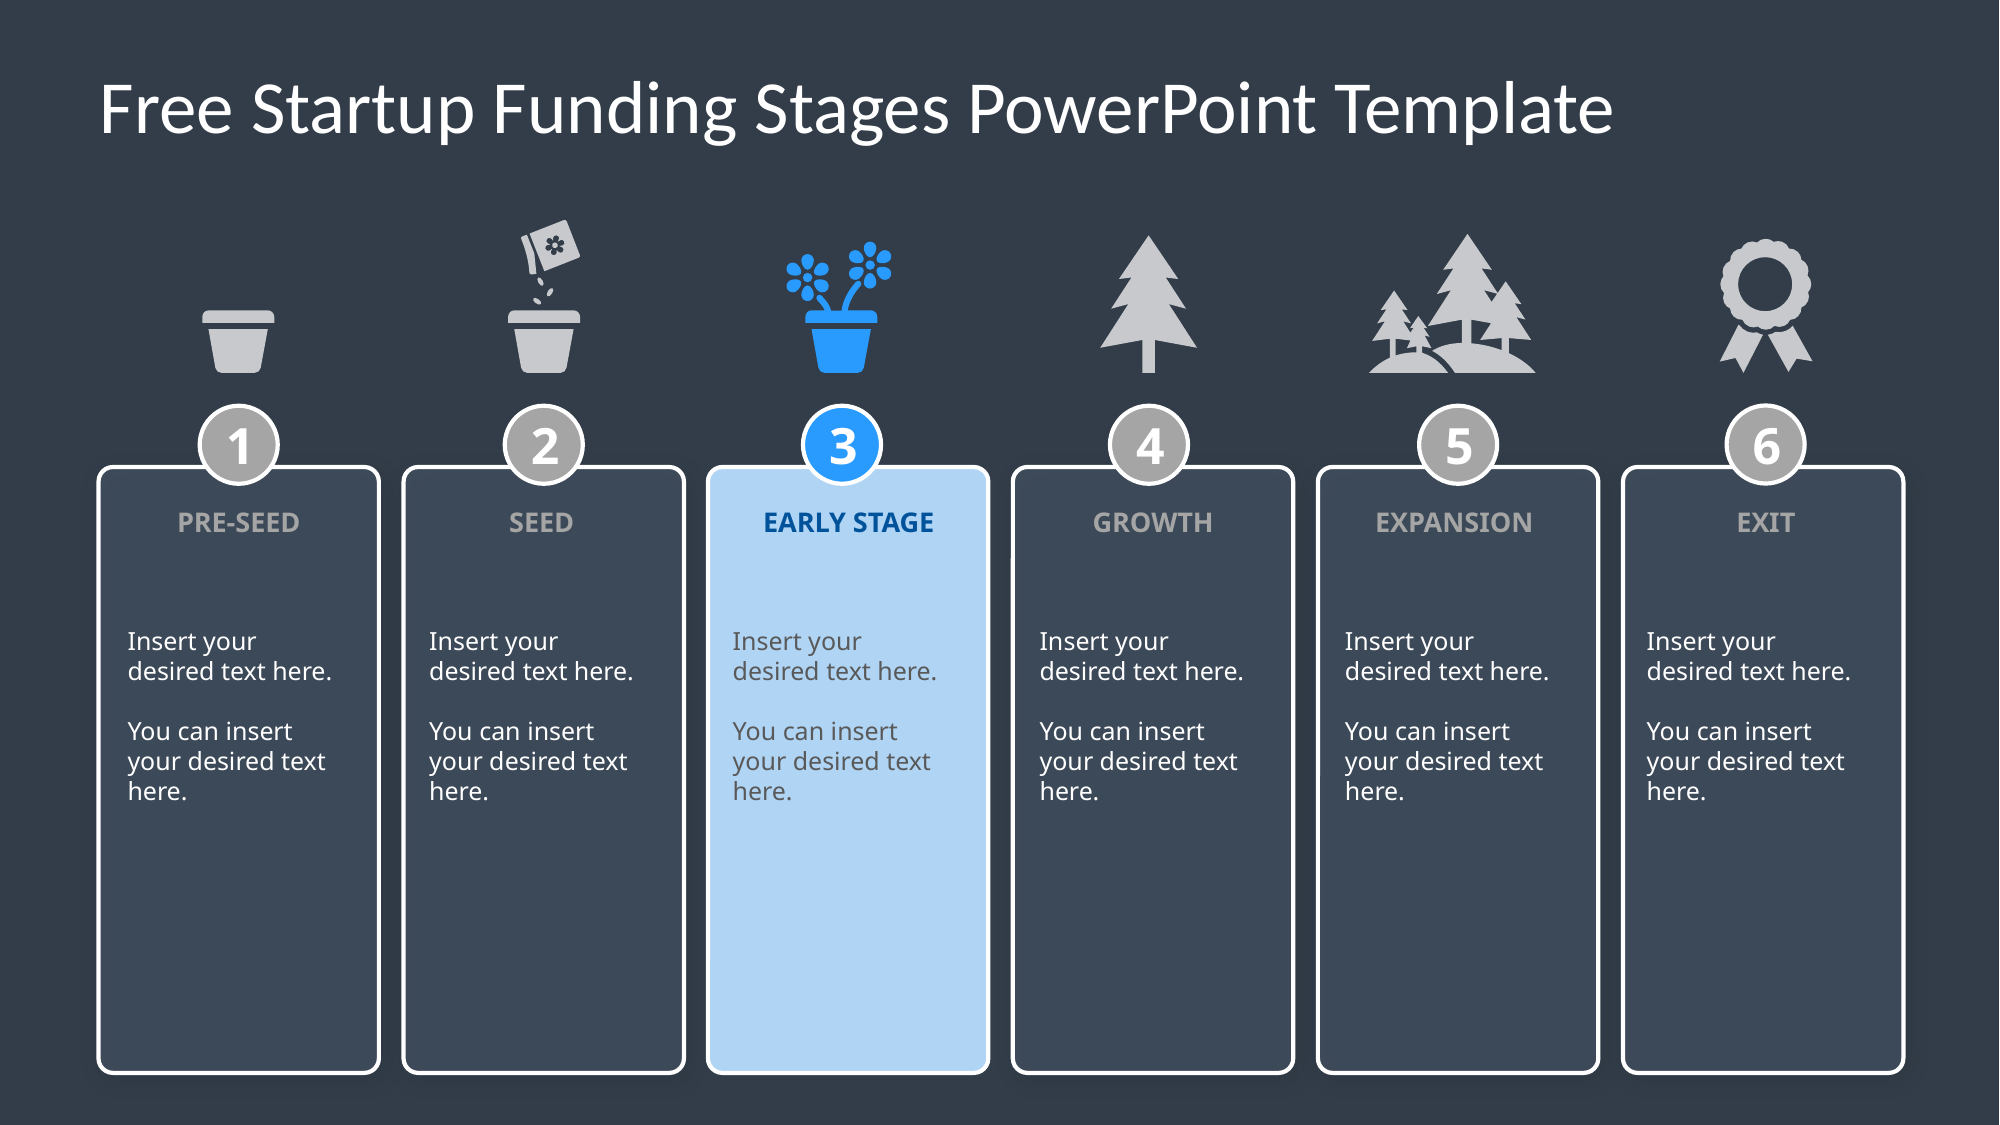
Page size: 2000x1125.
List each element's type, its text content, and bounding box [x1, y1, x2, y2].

text_box [1010, 464, 1296, 1076]
text_box 5 [1417, 403, 1500, 486]
text_box PRE-SEED [120, 499, 358, 549]
text_box EXIT [1646, 492, 1886, 556]
text_box 2 [502, 403, 585, 486]
text_box EARLY STAGE [727, 492, 970, 556]
text_box Insert your desired text here. You can insert your desired text here. [1646, 625, 1866, 844]
text_box 6 [1724, 403, 1807, 486]
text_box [1368, 233, 1536, 374]
title Free Startup Funding Stages PowerPoint Template [99, 45, 1900, 162]
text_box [507, 219, 581, 374]
text_box SEED [432, 492, 651, 556]
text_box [786, 241, 892, 374]
text_box [1620, 464, 1906, 1076]
text_box [1100, 235, 1198, 373]
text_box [1719, 238, 1813, 374]
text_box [202, 310, 275, 374]
text_box Insert your desired text here. You can insert your desired text here. [429, 625, 648, 844]
text_box GROWTH [1033, 492, 1273, 556]
text_box [401, 464, 687, 1076]
text_box [96, 464, 381, 1076]
text_box Insert your desired text here. You can insert your desired text here. [1039, 625, 1259, 844]
text_box Insert your desired text here. You can insert your desired text here. [732, 625, 952, 844]
text_box [705, 464, 991, 1076]
text_box [1315, 464, 1601, 1076]
text_box EXPANSION [1350, 492, 1559, 556]
text_box Insert your desired text here. You can insert your desired text here. [1345, 625, 1564, 844]
text_box Insert your desired text here. You can insert your desired text here. [127, 625, 346, 844]
text_box 1 [197, 403, 280, 486]
text_box 4 [1107, 403, 1191, 486]
text_box 3 [800, 403, 884, 486]
